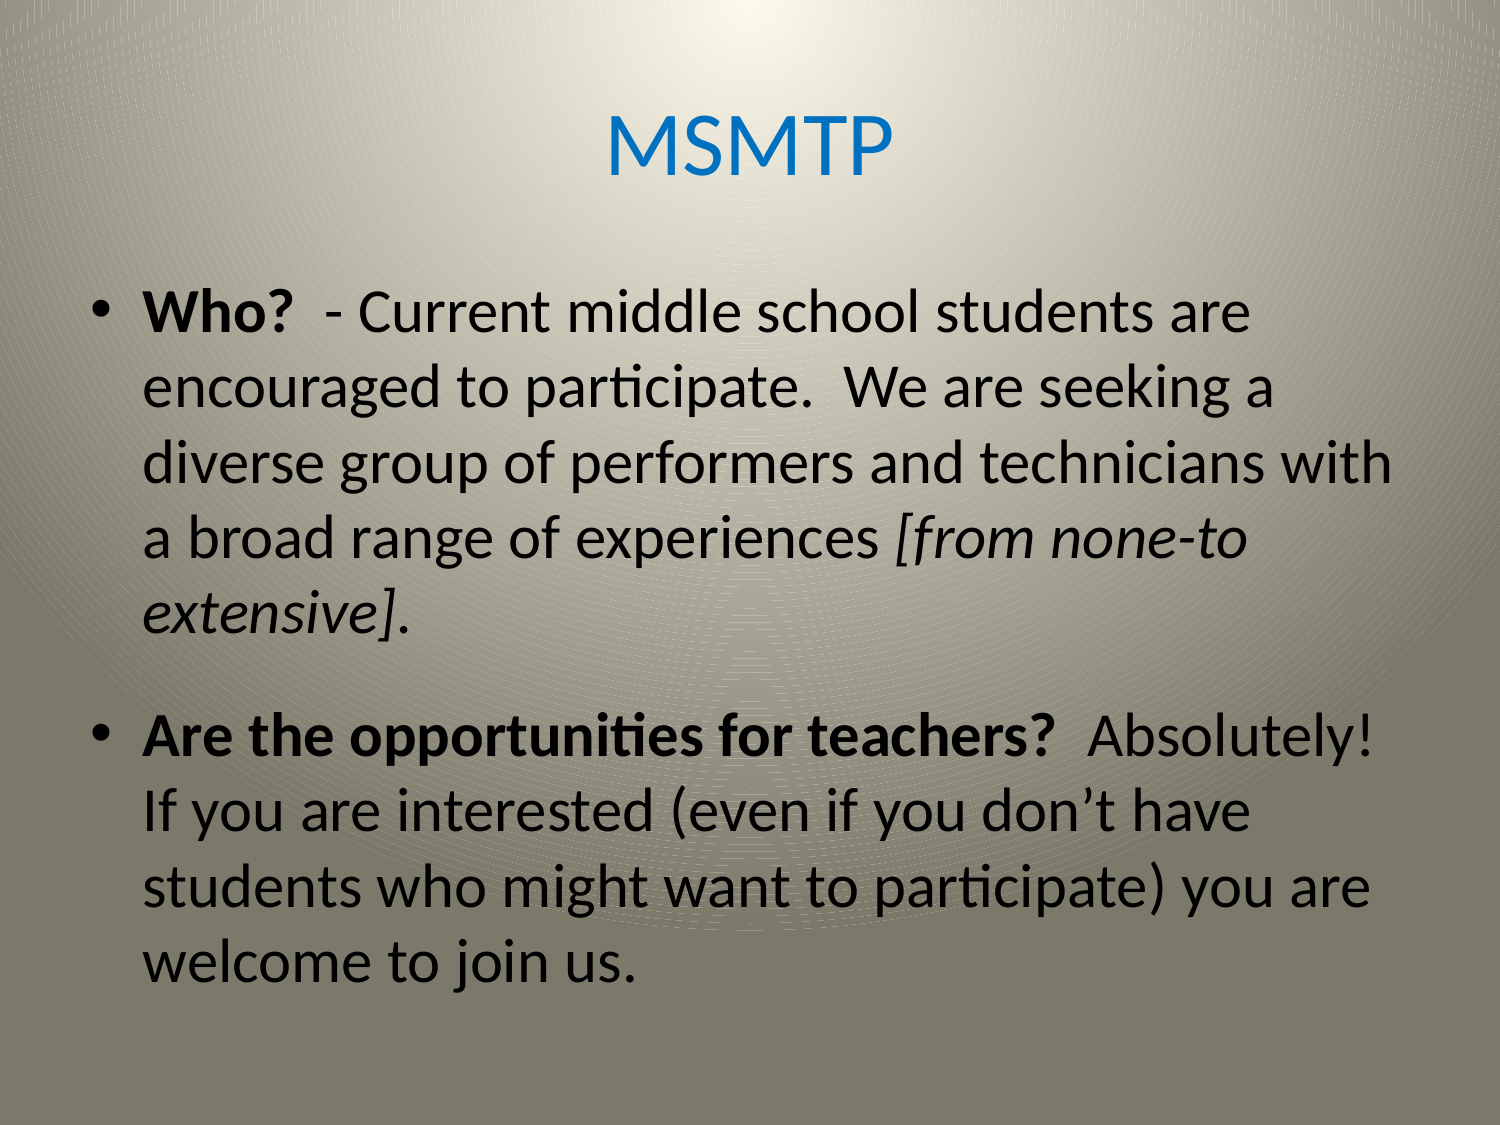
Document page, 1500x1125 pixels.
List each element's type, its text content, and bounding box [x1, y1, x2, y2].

list Who? - Current middle school students are encouraged to participate. We are seeking a diverse group of performers and technicians with a broad range of experiences [from none-to extensive]. Are the opportunities for teachers? Absolutely! If you are interested (even if you don’t have students who might want to participate) you are welcome to join us. [75, 262, 1425, 1005]
title MSMTP [75, 45, 1425, 233]
